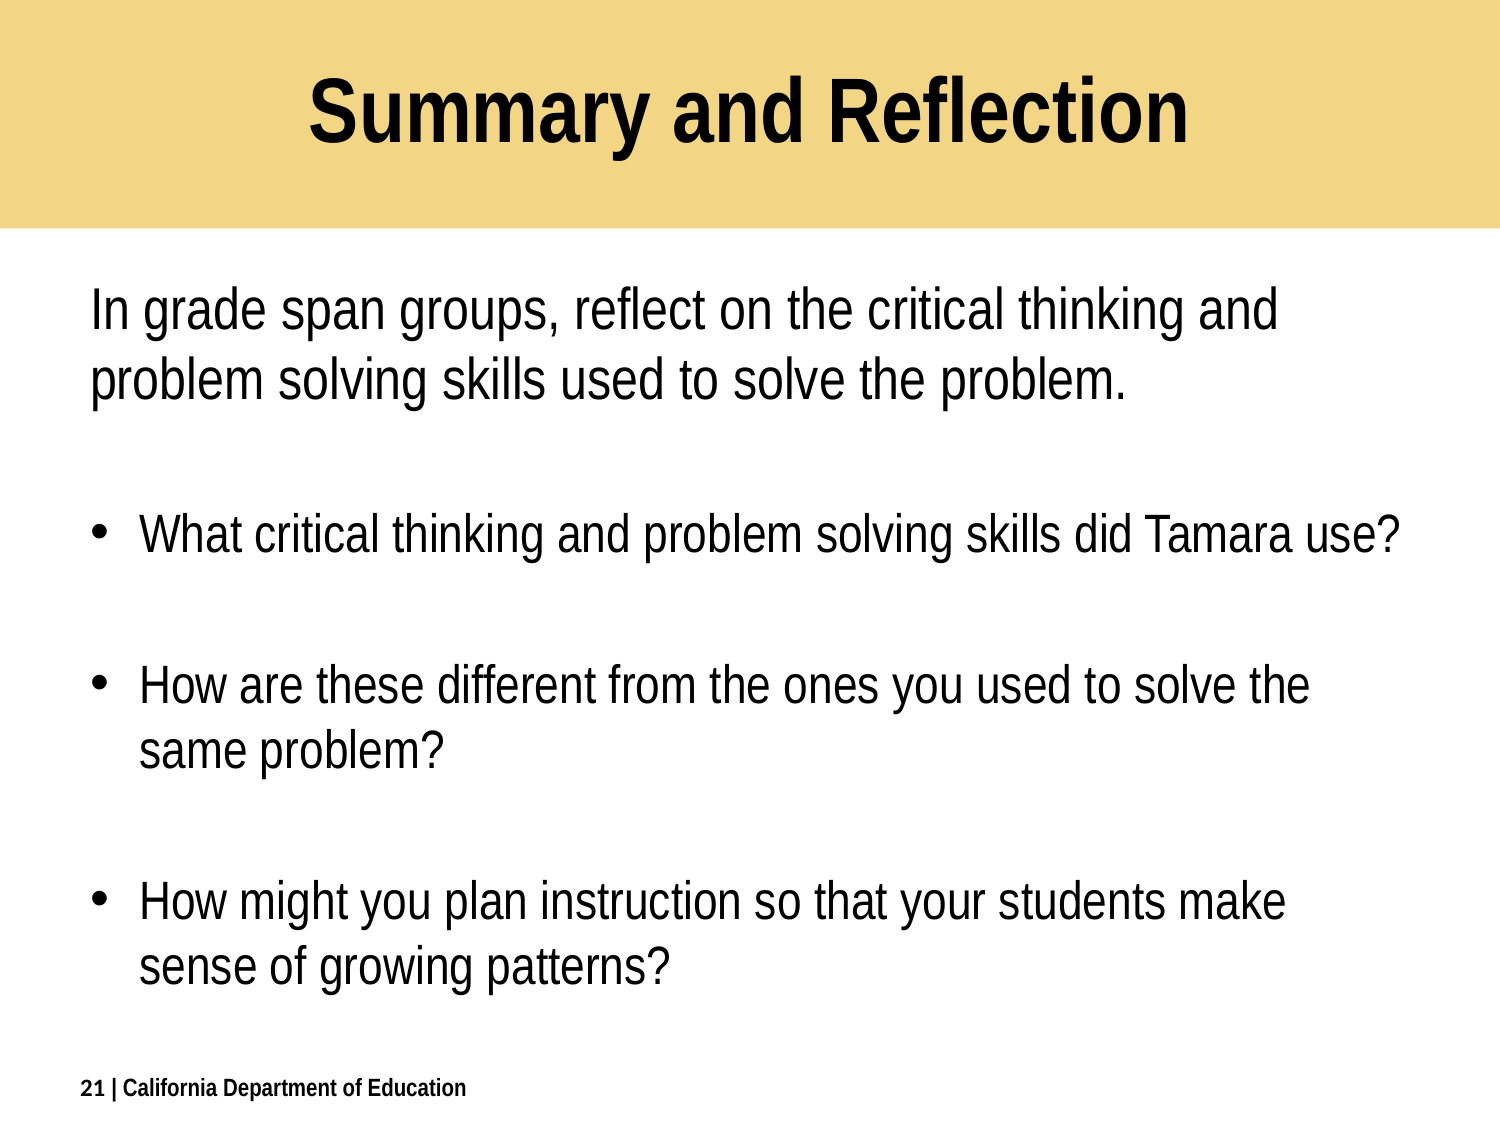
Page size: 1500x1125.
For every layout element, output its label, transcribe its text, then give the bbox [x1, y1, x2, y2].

slide_number 21 [55, 1064, 121, 1124]
footer | California Department of Education [121, 1064, 699, 1124]
list In grade span groups, reflect on the critical thinking and problem solving skills used to solve the problem. What critical thinking and problem solving skills did Tamara use? How are these different from the ones you used to solve the same problem? How might you plan instruction so that your students make sense of growing patterns? [75, 262, 1425, 1054]
title Summary and Reflection [75, 11, 1425, 200]
